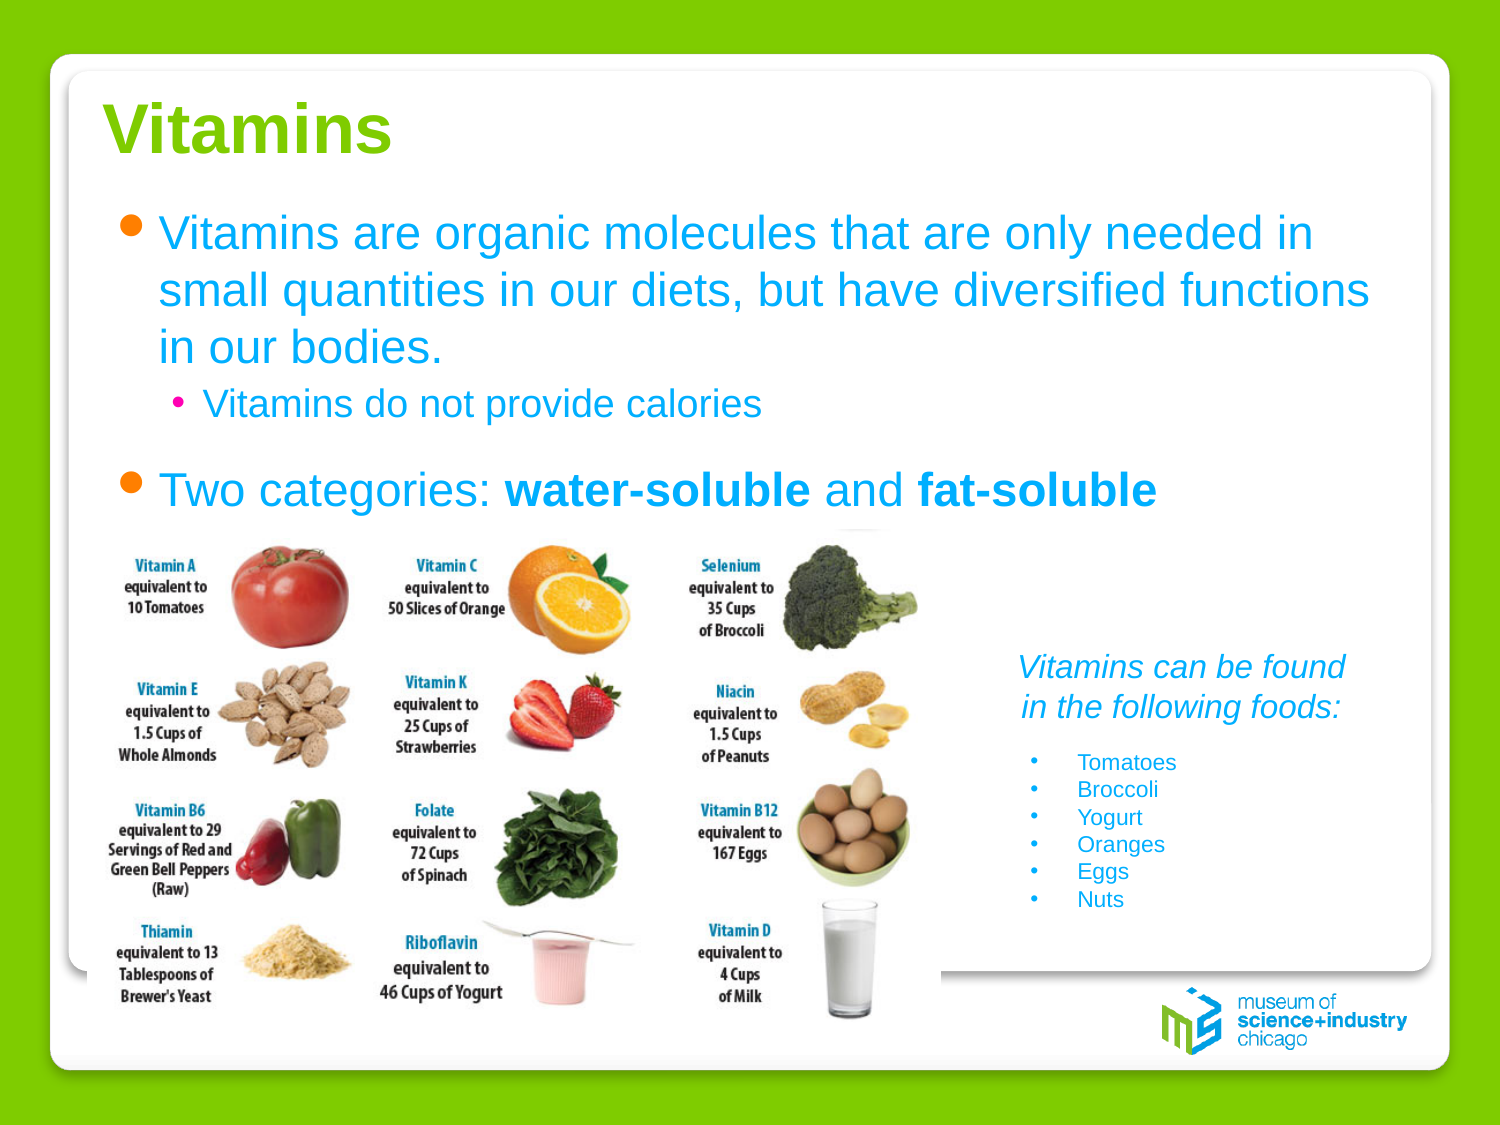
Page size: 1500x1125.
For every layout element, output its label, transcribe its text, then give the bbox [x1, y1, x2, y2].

picture [87, 528, 941, 1023]
text_box Vitamins can be found in the following foods: Tomatoes Broccoli Yogurt Oranges Eggs Nuts [949, 637, 1366, 920]
picture [1162, 987, 1407, 1055]
list Vitamins are organic molecules that are only needed in small quantities in our diets, but have diversified functions in our bodies. Vitamins do not provide calories Two categories: water-soluble and fat-soluble [87, 187, 1425, 525]
title Vitamins [87, 75, 1430, 175]
